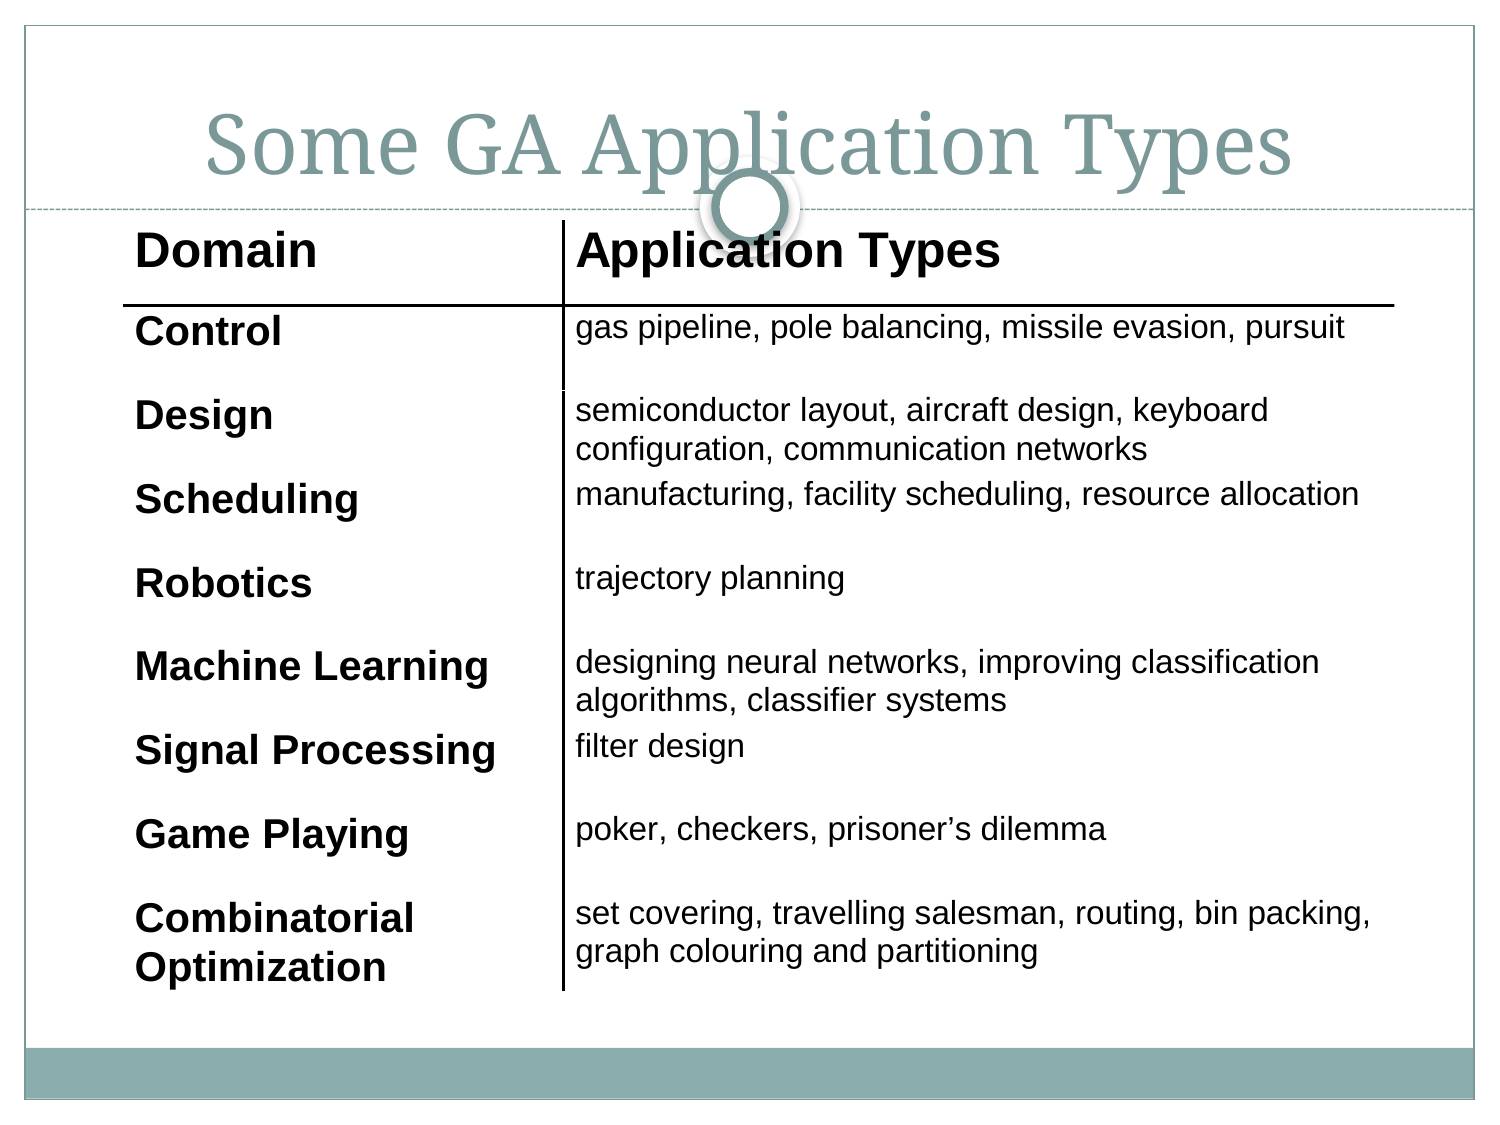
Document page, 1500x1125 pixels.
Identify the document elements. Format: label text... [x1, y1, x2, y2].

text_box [119, 219, 1395, 995]
title Some GA Application Types [112, 37, 1388, 200]
